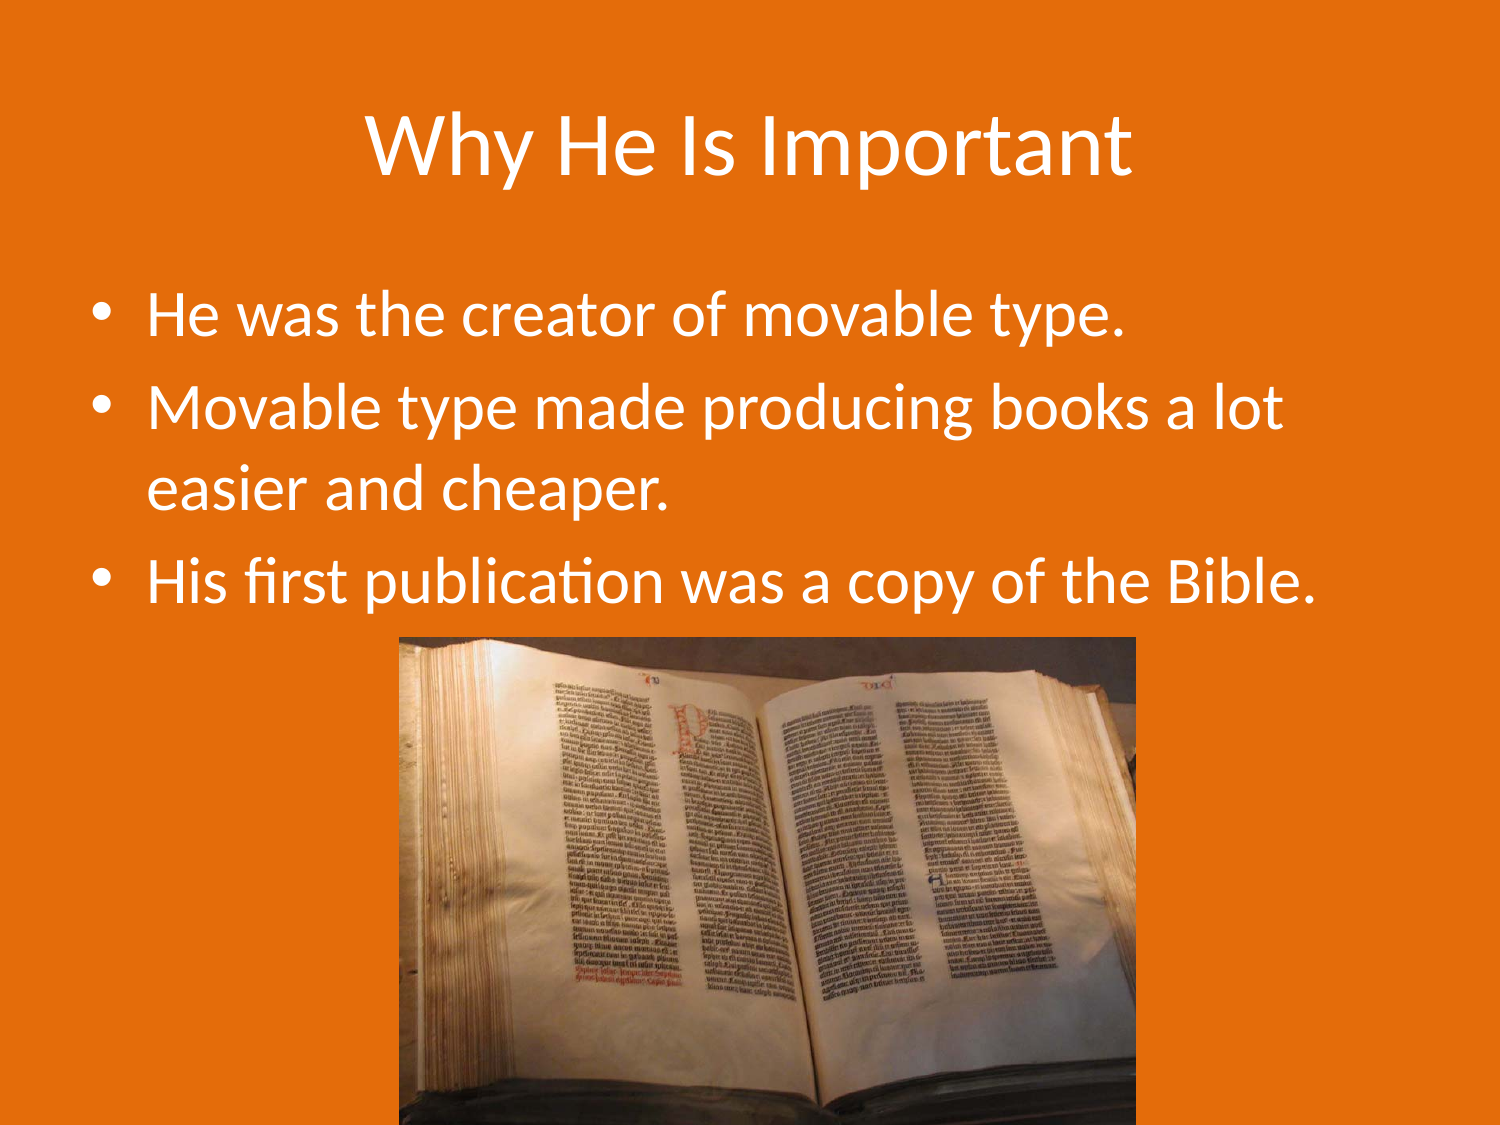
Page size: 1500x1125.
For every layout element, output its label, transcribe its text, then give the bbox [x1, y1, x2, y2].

list He was the creator of movable type. Movable type made producing books a lot easier and cheaper. His first publication was a copy of the Bible. [75, 262, 1425, 1005]
title Why He Is Important [75, 45, 1425, 233]
picture [399, 637, 1137, 1125]
